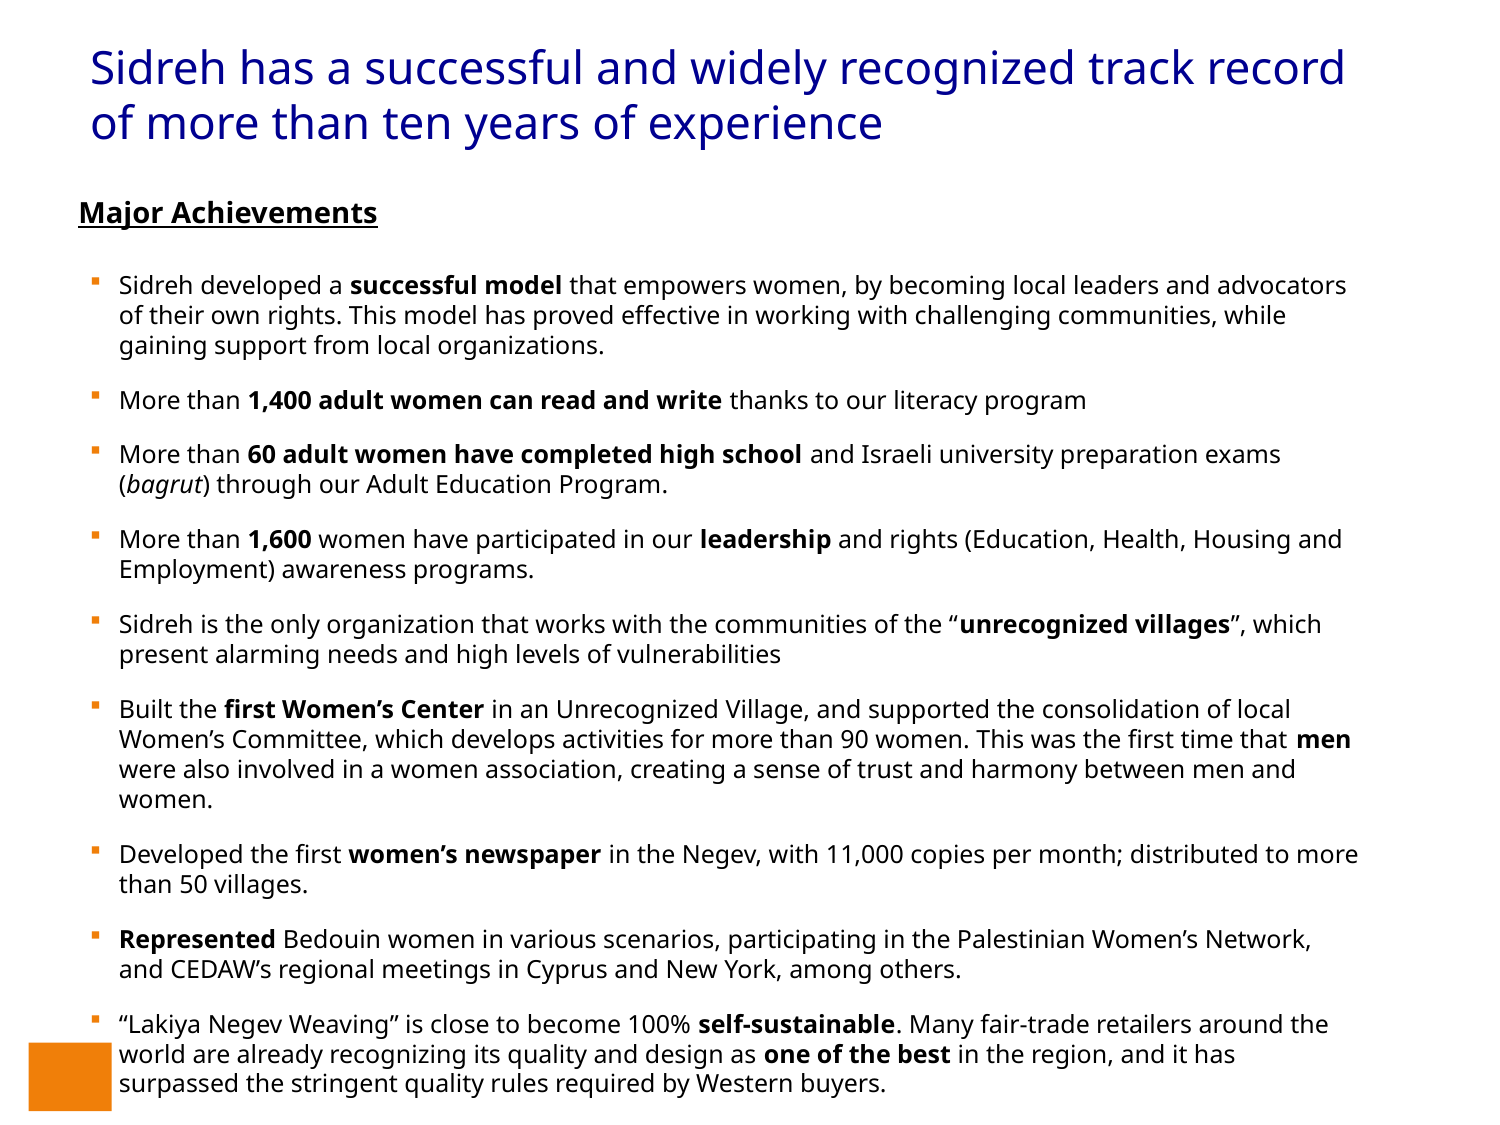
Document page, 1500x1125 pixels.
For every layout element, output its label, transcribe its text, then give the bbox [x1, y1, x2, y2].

title Sidreh has a successful and widely recognized track record of more than ten years of experience [74, 24, 1376, 157]
text_box Sidreh developed a successful model that empowers women, by becoming local leaders and advocators of their own rights. This model has proved effective in working with challenging communities, while gaining support from local organizations. More than 1,400 adult women can read and write thanks to our literacy program More than 60 adult women have completed high school and Israeli university preparation exams (bagrut) through our Adult Education Program. More than 1,600 women have participated in our leadership and rights (Education, Health, Housing and Employment) awareness programs. Sidreh is the only organization that works with the communities of the “unrecognized villages”, which present alarming needs and high levels of vulnerabilities Built the first Women’s Center in an Unrecognized Village, and supported the consolidation of local Women’s Committee, which develops activities for more than 90 women. This was the first time that men were also involved in a women association, creating a sense of trust and harmony between men and women. Developed the first women’s newspaper in the Negev, with 11,000 copies per month; distributed to more than 50 villages. Represented Bedouin women in various scenarios, participating in the Palestinian Women’s Network, and CEDAW’s regional meetings in Cyprus and New York, among others. “Lakiya Negev Weaving” is close to become 100% self-sustainable. Many fair-trade retailers around the world are already recognizing its quality and design as one of the best in the region, and it has surpassed the stringent quality rules required by Western buyers. [75, 261, 1375, 1125]
text_box Major Achievements [63, 186, 394, 237]
